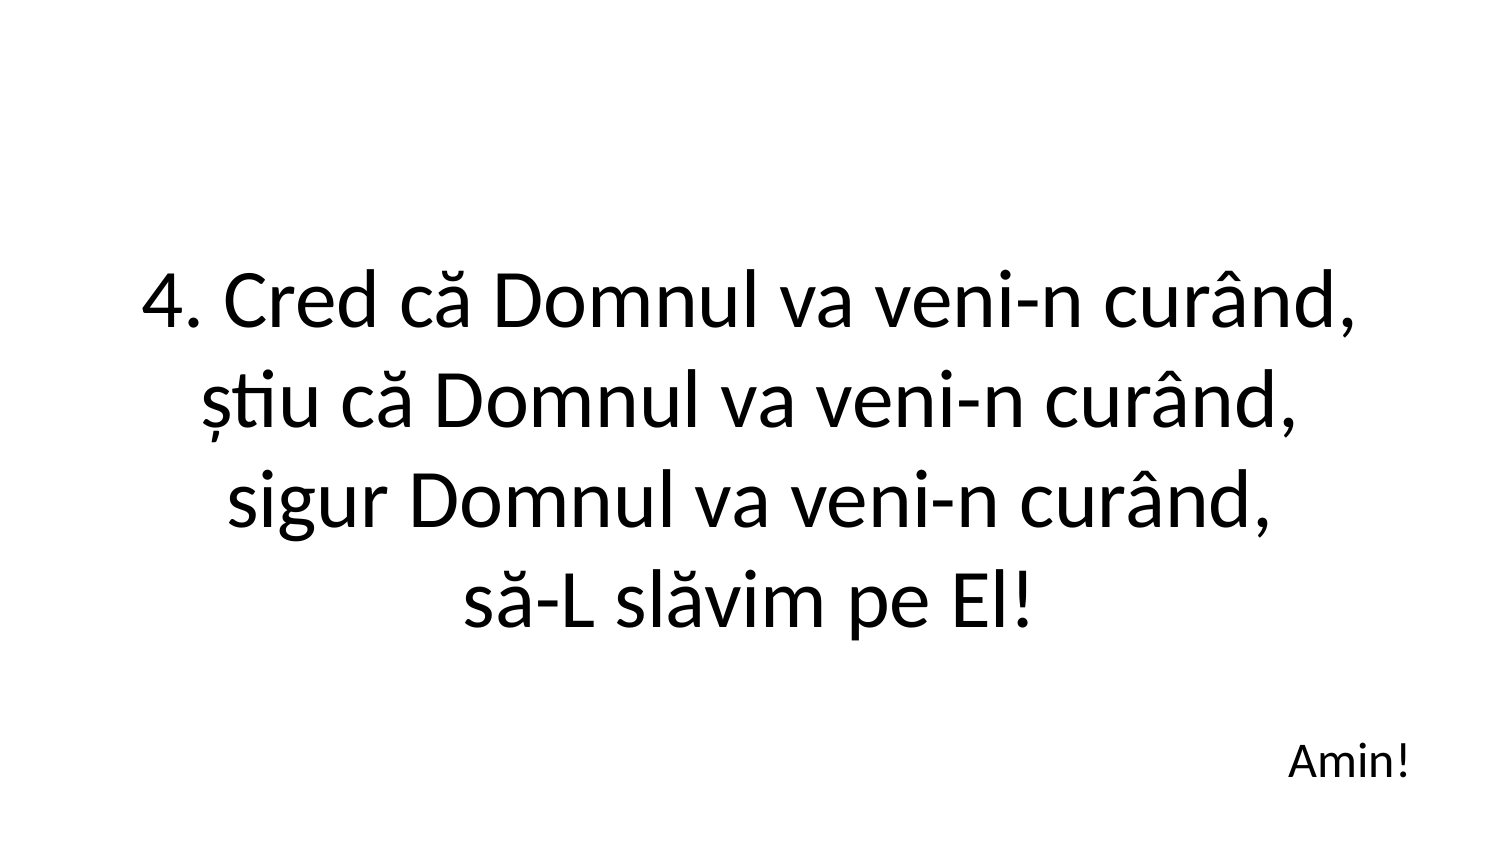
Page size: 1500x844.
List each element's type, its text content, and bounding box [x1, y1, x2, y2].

text_box 4. Cred că Domnul va veni-n curând, știu că Domnul va veni-n curând, sigur Domnul va veni-n curând, să-L slăvim pe El! [126, 192, 1374, 652]
text_box Amin! [1273, 674, 1427, 795]
